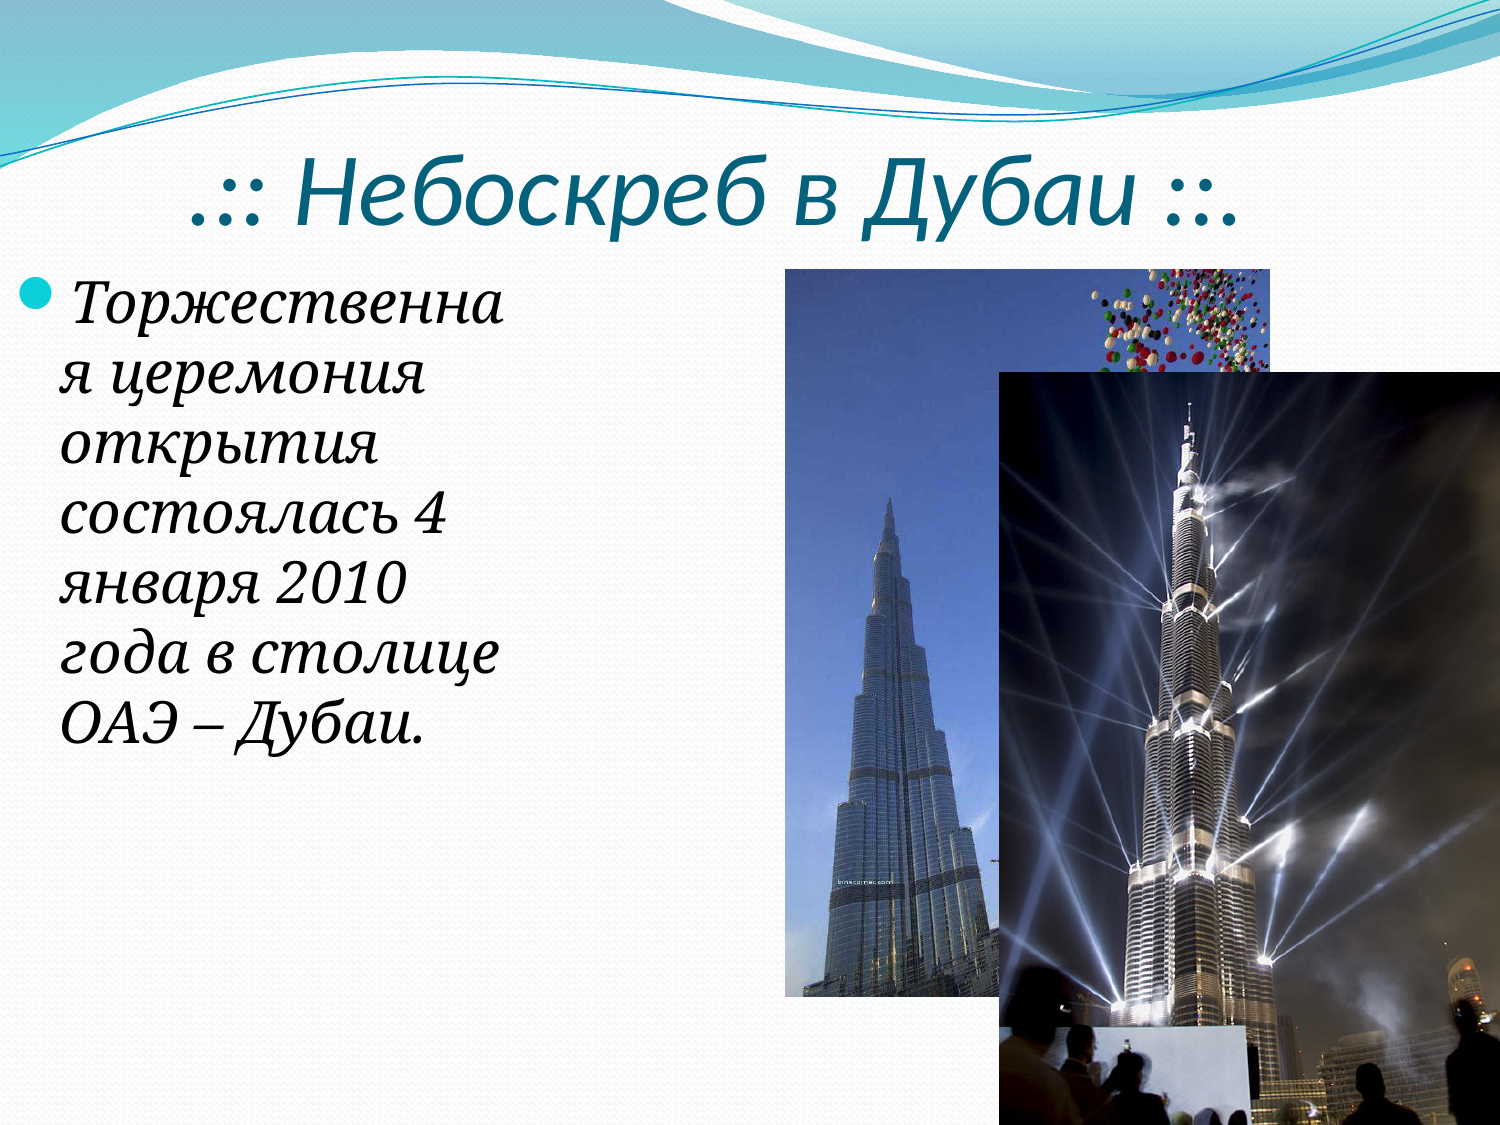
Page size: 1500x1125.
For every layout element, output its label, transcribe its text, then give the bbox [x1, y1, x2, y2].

title .:: Небоскреб в Дубаи ::. [70, 58, 1421, 247]
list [784, 269, 1270, 997]
list Торжественная церемония открытия состоялась 4 января 2010 года в столице ОАЭ – Дубаи. [0, 257, 550, 1125]
picture [999, 371, 1500, 1125]
